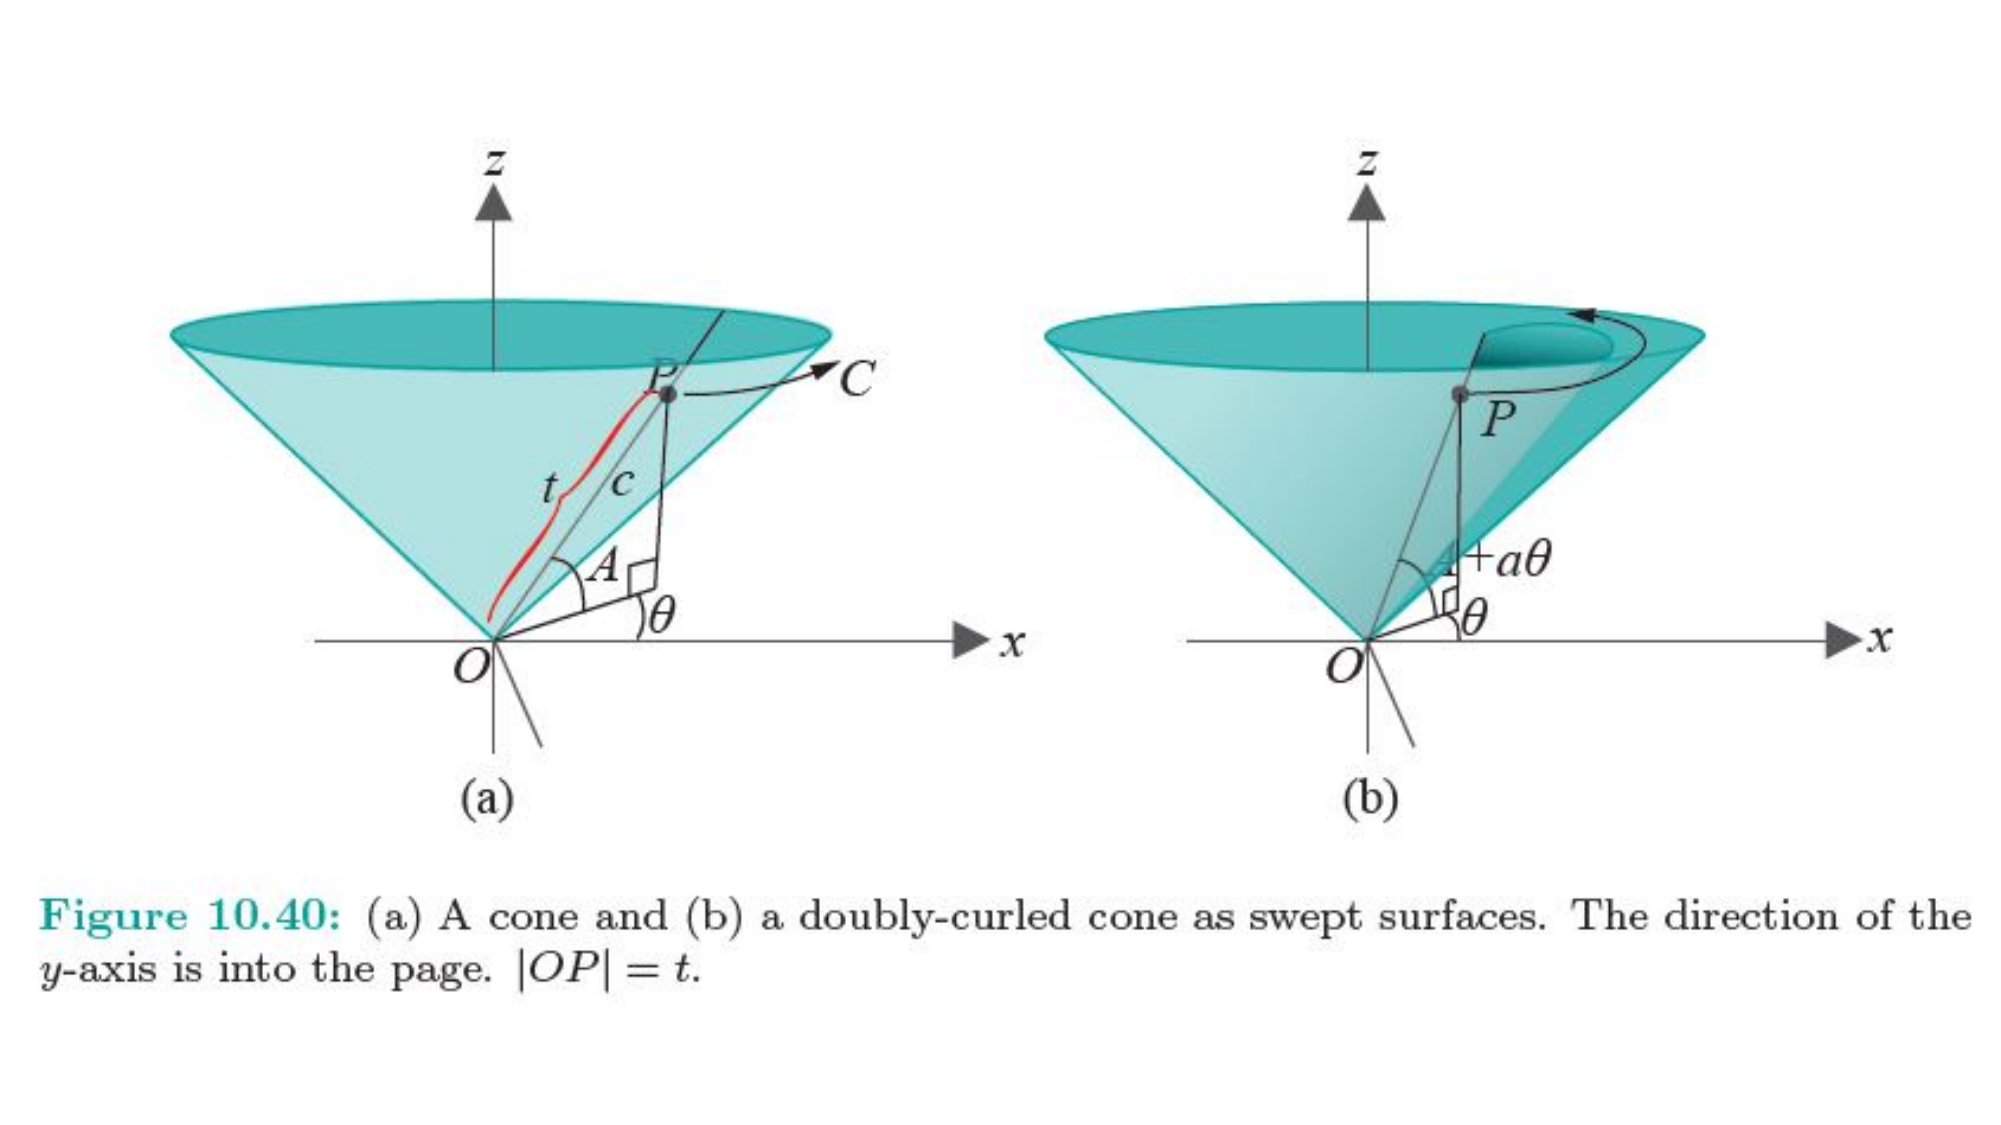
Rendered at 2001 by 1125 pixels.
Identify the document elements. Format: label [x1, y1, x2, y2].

picture [0, 119, 2000, 1006]
